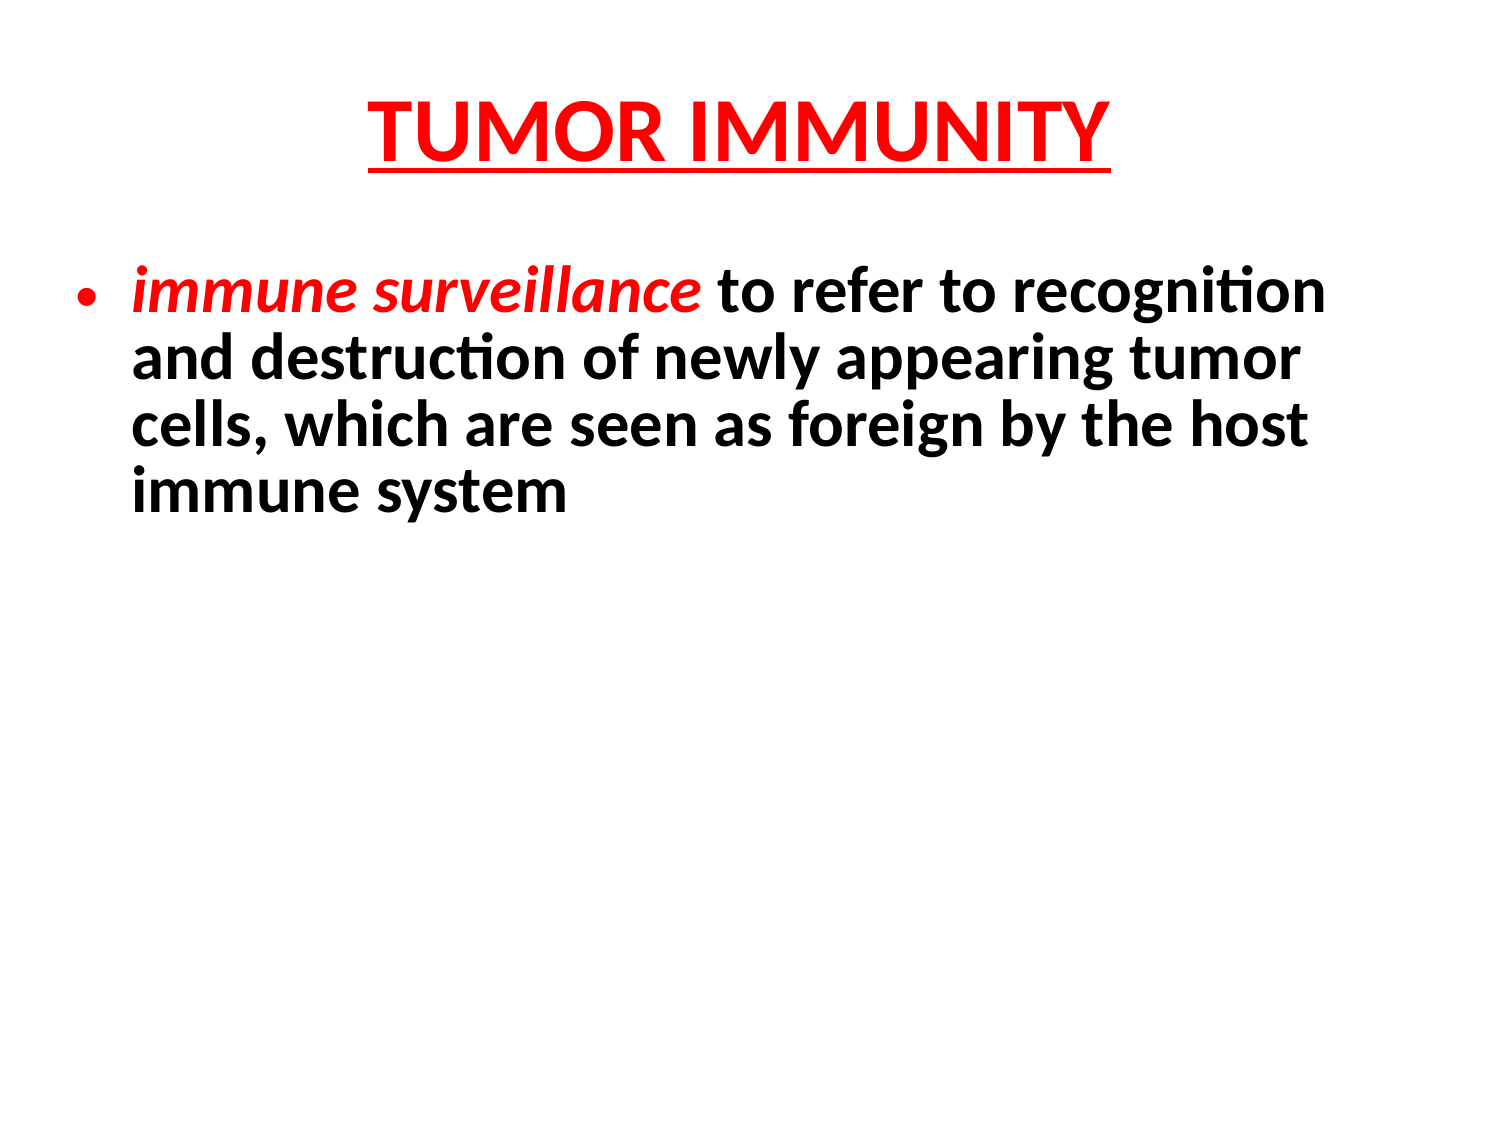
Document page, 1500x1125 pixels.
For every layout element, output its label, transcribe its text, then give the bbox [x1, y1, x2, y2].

list immune surveillance to refer to recognition and destruction of newly appearing tumor cells, which are seen as foreign by the host immune system [75, 262, 1425, 1005]
title TUMOR IMMUNITY [75, 45, 1425, 233]
